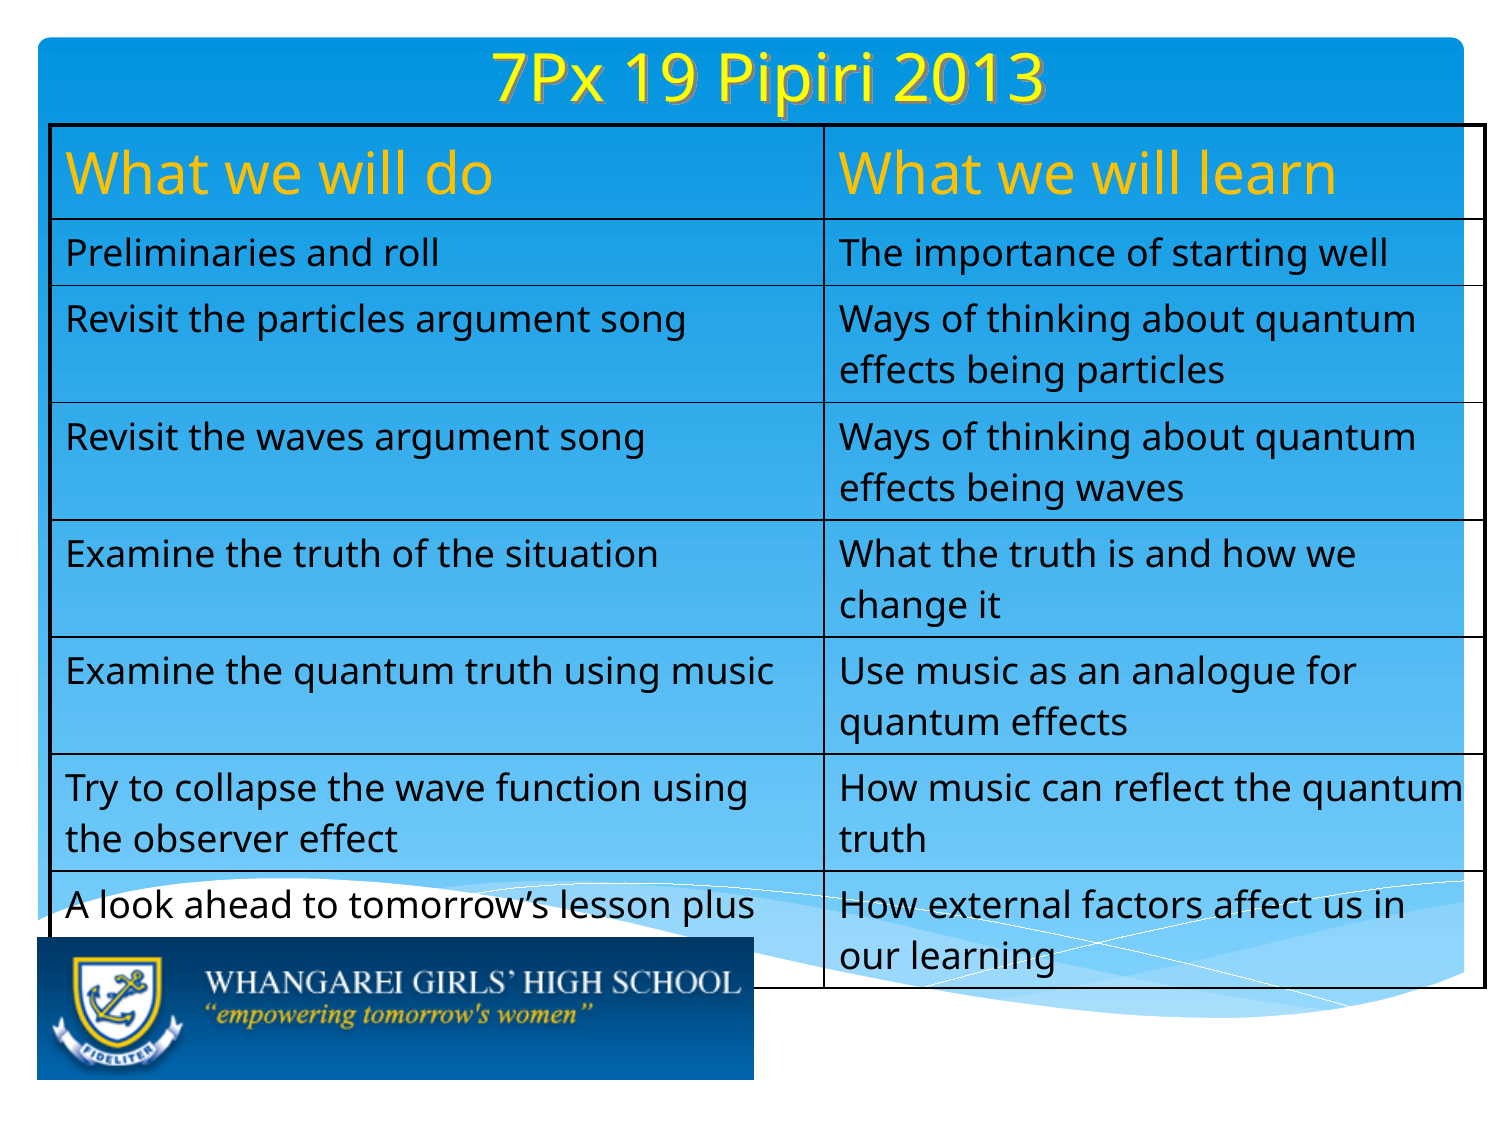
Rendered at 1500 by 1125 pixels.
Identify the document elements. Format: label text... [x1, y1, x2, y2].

table_header What we will do [52, 127, 823, 218]
picture [37, 937, 754, 1080]
table_cell How music can reflect the quantum truth [825, 755, 1483, 870]
table_cell Revisit the particles argument song [52, 286, 823, 402]
table_cell How external factors affect us in our learning [825, 872, 1483, 987]
table_cell Preliminaries and roll [52, 220, 823, 285]
table_cell The importance of starting well [825, 220, 1483, 285]
table_cell A look ahead to tomorrow’s lesson plus HRT (if time) [52, 872, 823, 987]
table_header What we will learn [825, 127, 1483, 218]
table_cell Revisit the waves argument song [52, 403, 823, 519]
table_cell Ways of thinking about quantum effects being waves [825, 403, 1483, 519]
text_box 7Px 19 Pipiri 2013 [162, 24, 1375, 123]
table_cell Ways of thinking about quantum effects being particles [825, 286, 1483, 402]
table_cell Use music as an analogue for quantum effects [825, 638, 1483, 753]
table_cell Try to collapse the wave function using the observer effect [52, 755, 823, 870]
table_cell What the truth is and how we change it [825, 521, 1483, 636]
table_cell Examine the truth of the situation [52, 521, 823, 636]
table_cell Examine the quantum truth using music [52, 638, 823, 753]
